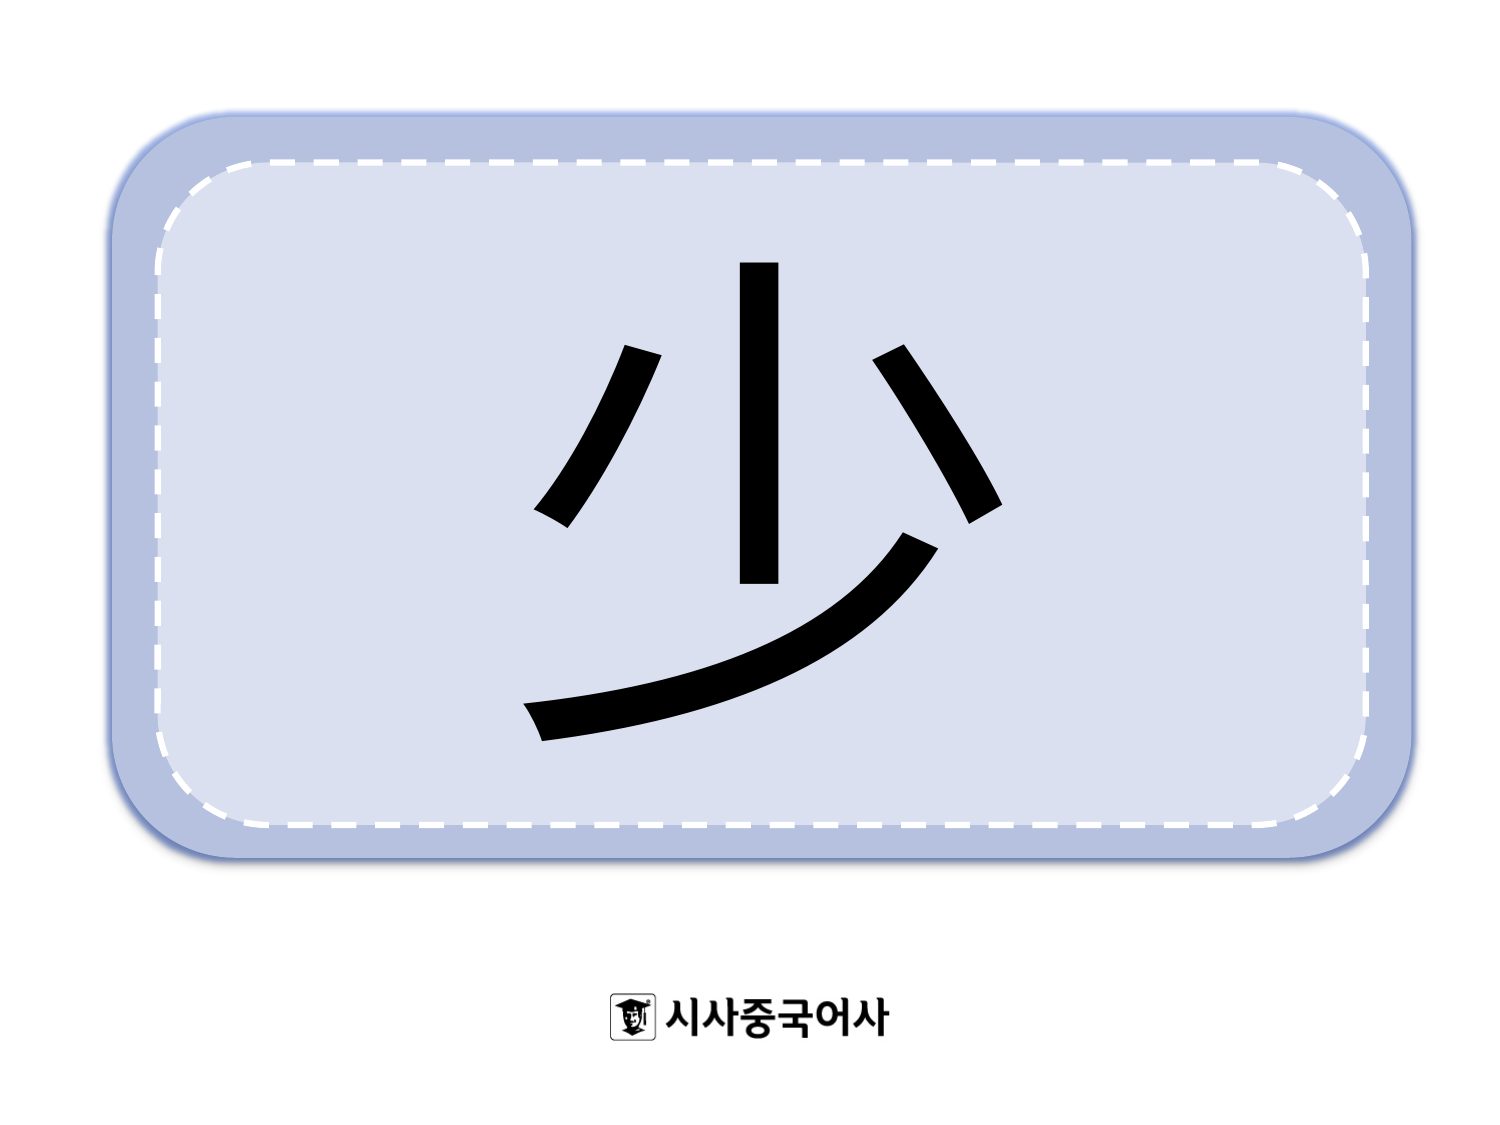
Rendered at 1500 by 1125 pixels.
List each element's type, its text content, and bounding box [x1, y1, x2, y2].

picture [602, 987, 898, 1047]
text_box 少 [162, 160, 1371, 824]
